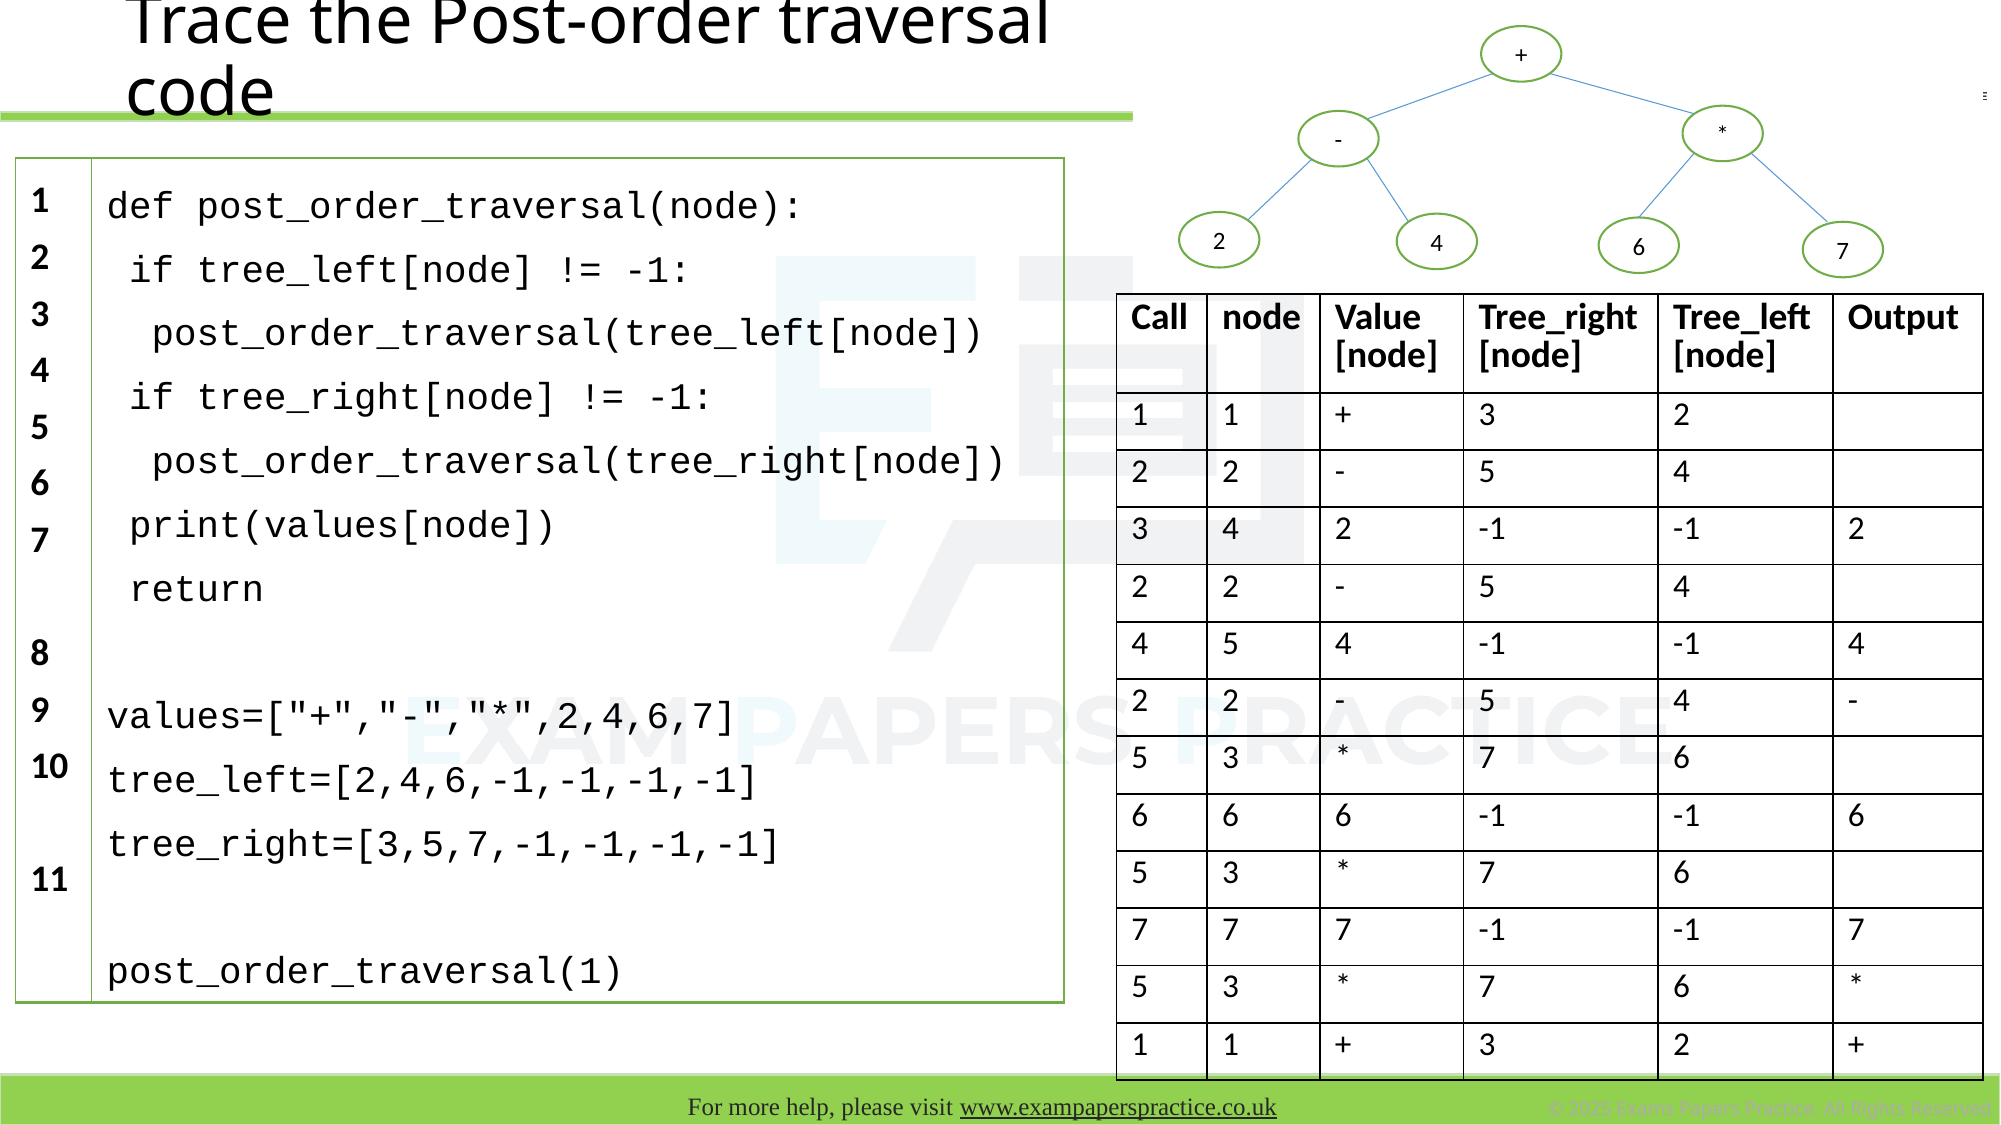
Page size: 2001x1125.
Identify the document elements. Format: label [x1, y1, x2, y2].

table_header [92, 159, 1063, 1001]
table_header [1464, 295, 1657, 392]
table_cell [1834, 451, 1982, 506]
table_cell [1464, 680, 1657, 735]
table_cell [1464, 737, 1657, 793]
table_cell [1321, 451, 1463, 506]
table_cell [1321, 565, 1463, 621]
table_cell [1321, 909, 1463, 965]
table_cell [1834, 795, 1982, 850]
table_cell [1464, 394, 1657, 449]
table_cell [1321, 508, 1463, 564]
table_cell [1117, 565, 1206, 621]
table_cell [1321, 680, 1463, 735]
title [110, 0, 1179, 167]
table_cell [1321, 1024, 1463, 1079]
table_cell [1464, 852, 1657, 907]
table_cell [1834, 623, 1982, 678]
table_cell [1834, 508, 1982, 564]
table_cell [1464, 508, 1657, 564]
table_cell [1117, 852, 1206, 907]
table_header [1659, 295, 1832, 392]
table_cell [1208, 966, 1319, 1022]
table_cell [1659, 623, 1832, 678]
table_cell [1659, 680, 1832, 735]
table_header [1321, 295, 1463, 392]
table_header [1208, 295, 1319, 392]
table_cell [1208, 451, 1319, 506]
table_cell [1464, 966, 1657, 1022]
table_cell [1464, 565, 1657, 621]
table_cell [1117, 795, 1206, 850]
table_cell [1117, 508, 1206, 564]
table_cell [1208, 394, 1319, 449]
table_cell [1117, 394, 1206, 449]
table_cell [1834, 680, 1982, 735]
table_cell [1321, 737, 1463, 793]
table_cell [1464, 1024, 1657, 1079]
table_cell [1659, 508, 1832, 564]
table_cell [1659, 909, 1832, 965]
table_header [1117, 295, 1206, 392]
table_cell [1834, 394, 1982, 449]
table_cell [1659, 565, 1832, 621]
table_cell [1834, 909, 1982, 965]
table_cell [1321, 623, 1463, 678]
table_cell [1834, 565, 1982, 621]
table_cell [1659, 966, 1832, 1022]
table_cell [1117, 737, 1206, 793]
table_cell [1117, 1024, 1206, 1079]
table_cell [1321, 852, 1463, 907]
table_cell [1208, 909, 1319, 965]
table_cell [1208, 795, 1319, 850]
table_cell [1659, 852, 1832, 907]
table_cell [1834, 1024, 1982, 1079]
table_cell [1117, 966, 1206, 1022]
table_cell [1659, 1024, 1832, 1079]
table_cell [1659, 795, 1832, 850]
table_cell [1208, 737, 1319, 793]
table_cell [1464, 909, 1657, 965]
table_cell [1208, 1024, 1319, 1079]
text_box [1132, 19, 1983, 295]
table_cell [1834, 852, 1982, 907]
table_cell [1659, 451, 1832, 506]
table_cell [1208, 680, 1319, 735]
table_cell [1117, 623, 1206, 678]
table_cell [1834, 737, 1982, 793]
table_cell [1117, 451, 1206, 506]
table_cell [1208, 508, 1319, 564]
table_header [1834, 295, 1982, 392]
table_cell [1321, 394, 1463, 449]
table_cell [1659, 394, 1832, 449]
table_cell [1208, 623, 1319, 678]
table_cell [1321, 966, 1463, 1022]
table_cell [1464, 623, 1657, 678]
table_cell [1659, 737, 1832, 793]
table_cell [1117, 680, 1206, 735]
table_header [16, 159, 91, 1001]
table_cell [1208, 852, 1319, 907]
table_cell [1834, 966, 1982, 1022]
table_cell [1208, 565, 1319, 621]
table_cell [1117, 909, 1206, 965]
table_cell [1464, 451, 1657, 506]
table_cell [1464, 795, 1657, 850]
table_cell [1321, 795, 1463, 850]
